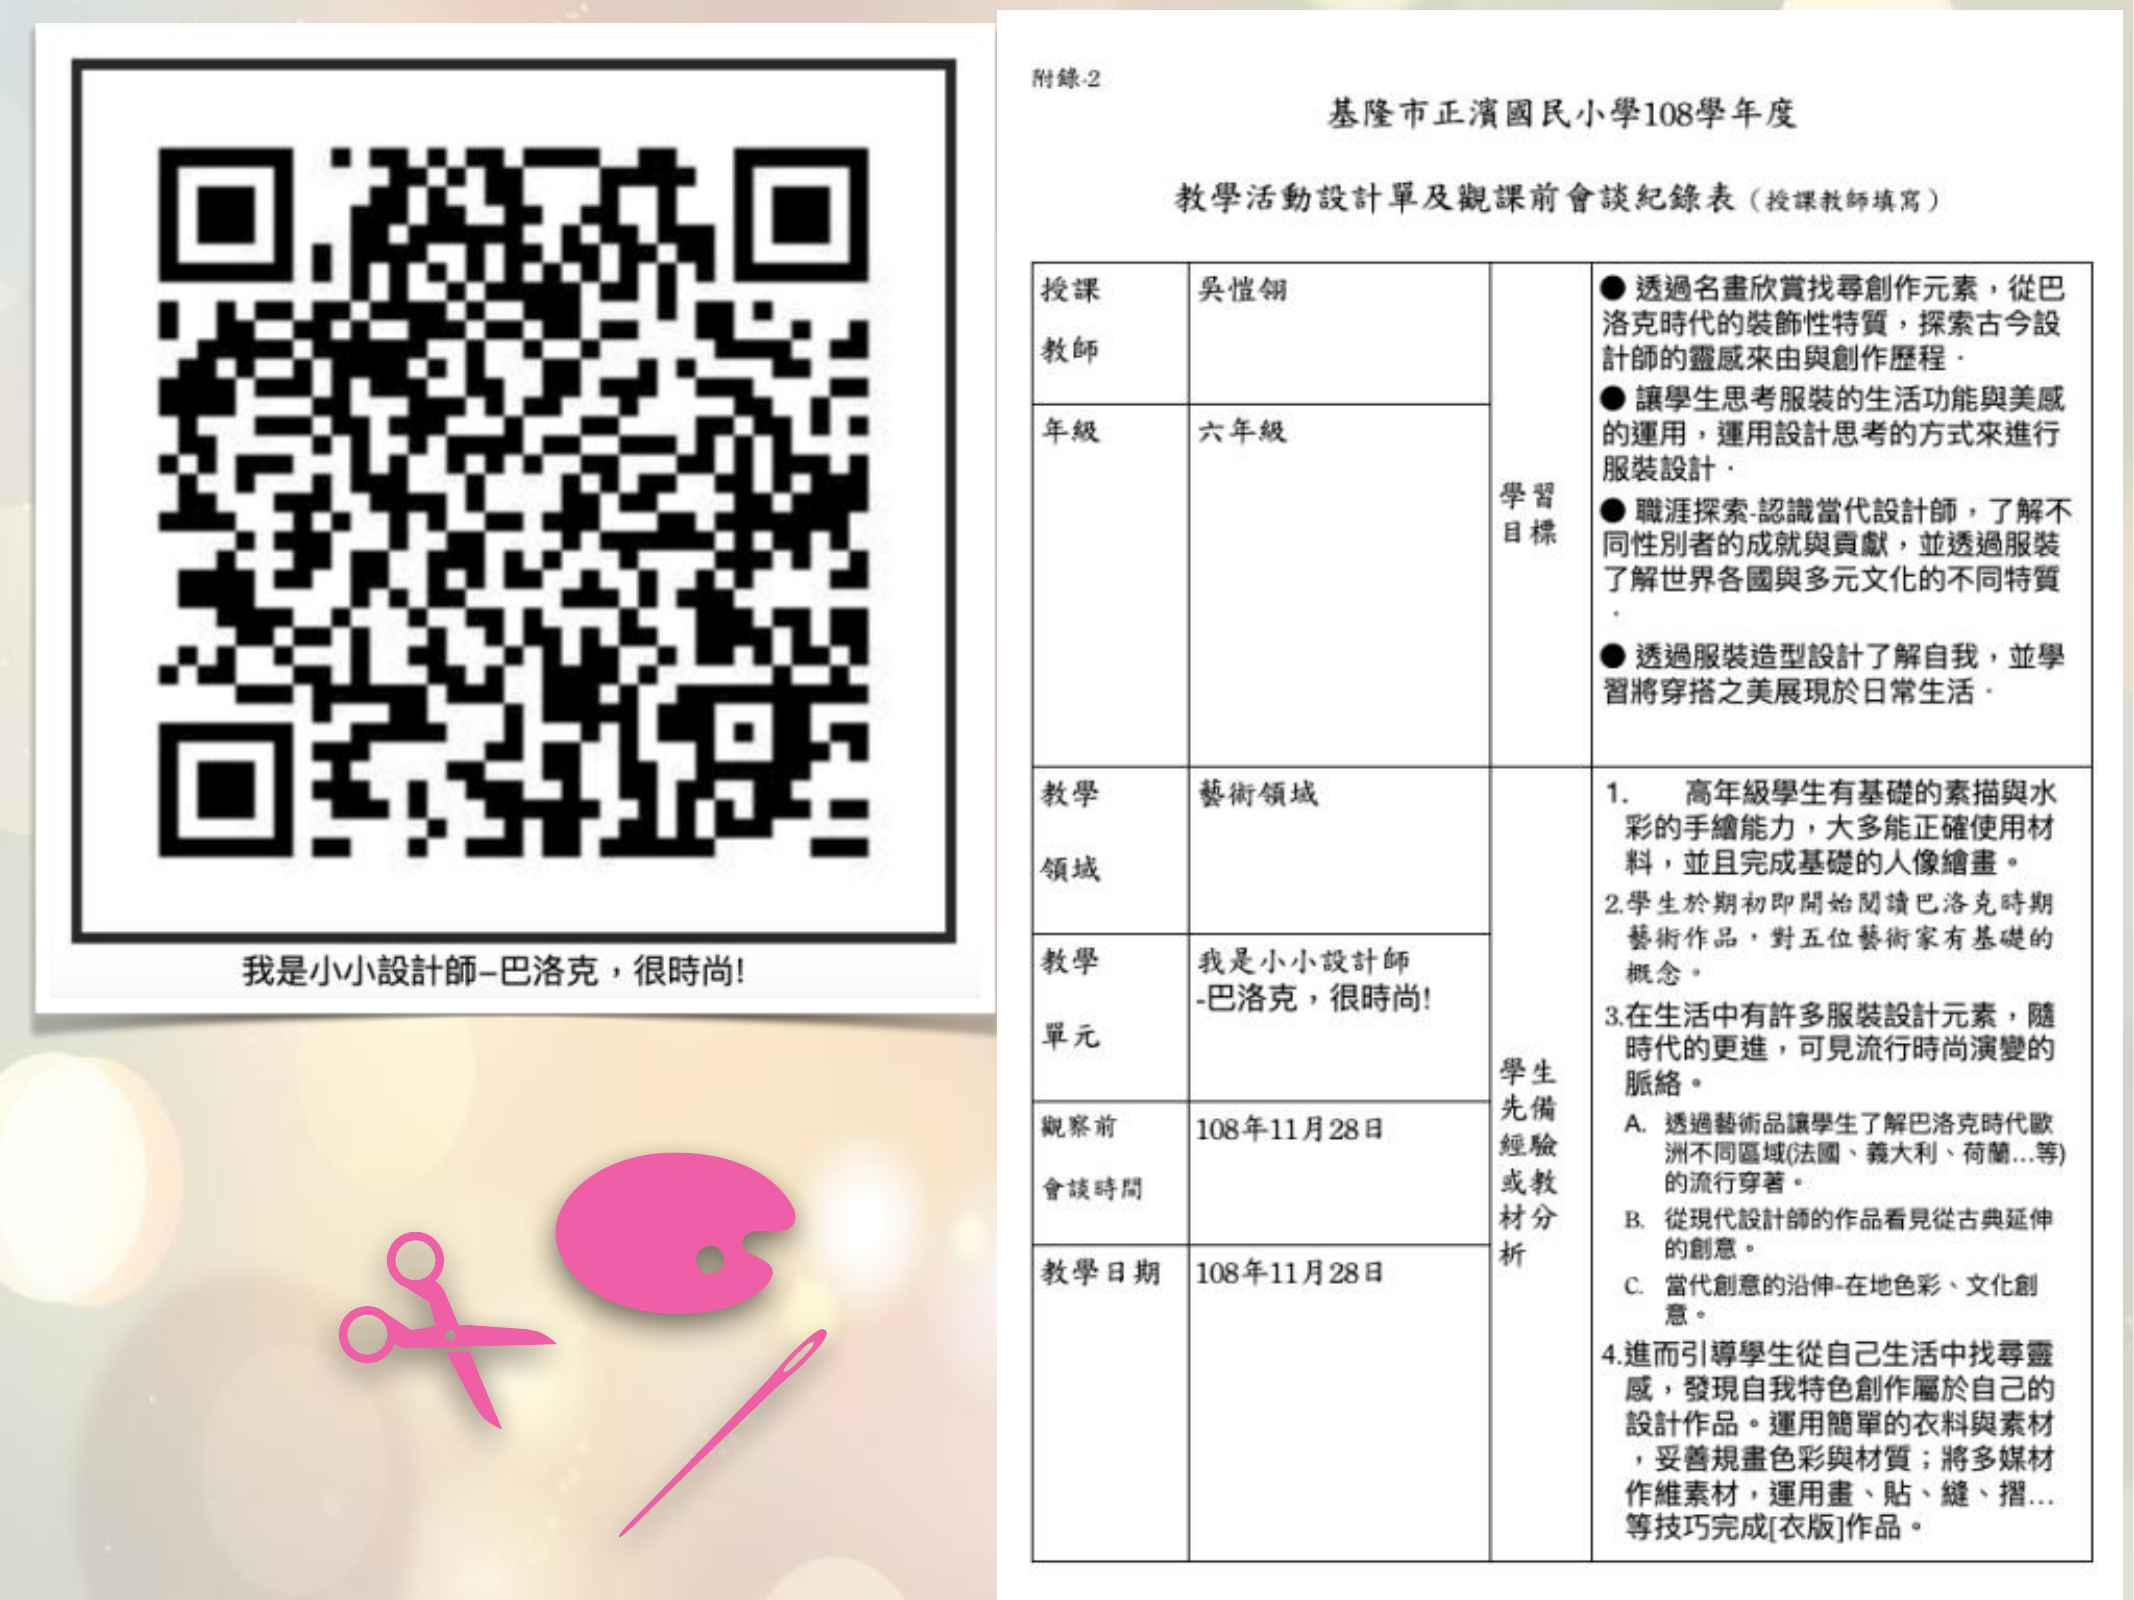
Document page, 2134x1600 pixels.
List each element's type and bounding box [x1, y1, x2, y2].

text_box [618, 1329, 827, 1538]
text_box [446, 1351, 503, 1430]
text_box [338, 1231, 558, 1364]
picture [0, 0, 2134, 1600]
text_box [28, 23, 996, 1043]
text_box [555, 1152, 796, 1314]
